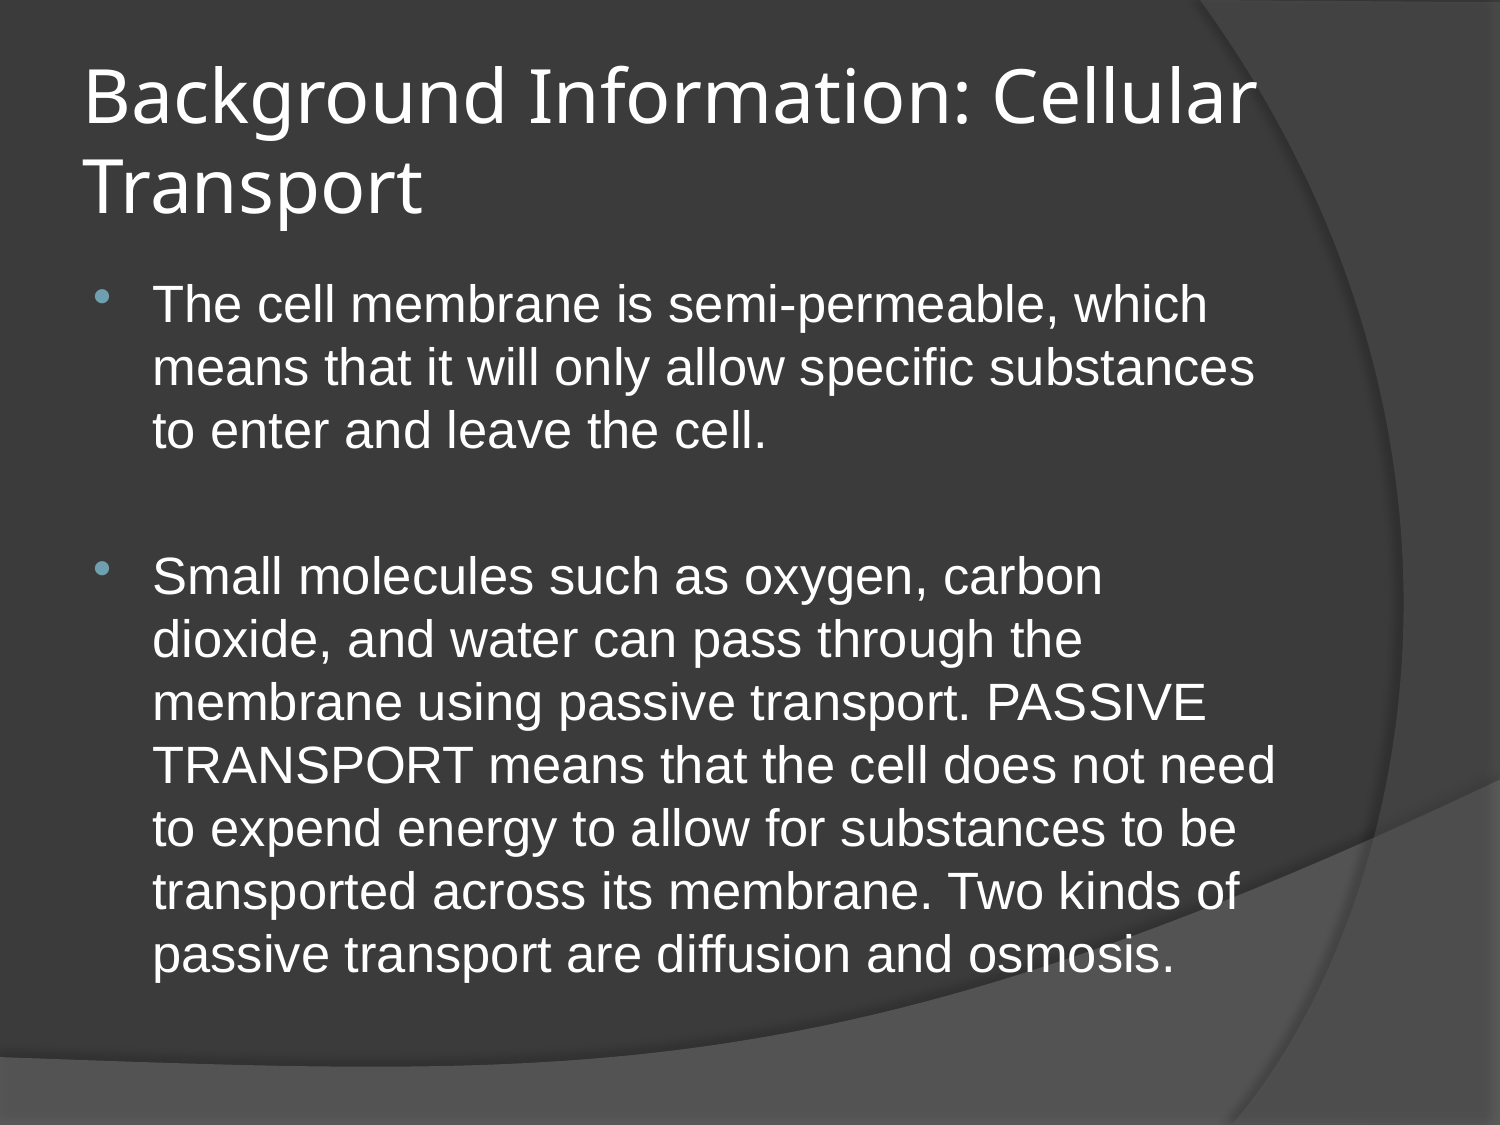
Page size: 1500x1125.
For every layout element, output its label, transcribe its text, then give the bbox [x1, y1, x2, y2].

title Background Information: Cellular Transport [75, 45, 1300, 233]
list The cell membrane is semi-permeable, which means that it will only allow specific substances to enter and leave the cell. Small molecules such as oxygen, carbon dioxide, and water can pass through the membrane using passive transport. PASSIVE TRANSPORT means that the cell does not need to expend energy to allow for substances to be transported across its membrane. Two kinds of passive transport are diffusion and osmosis. [75, 262, 1300, 1005]
